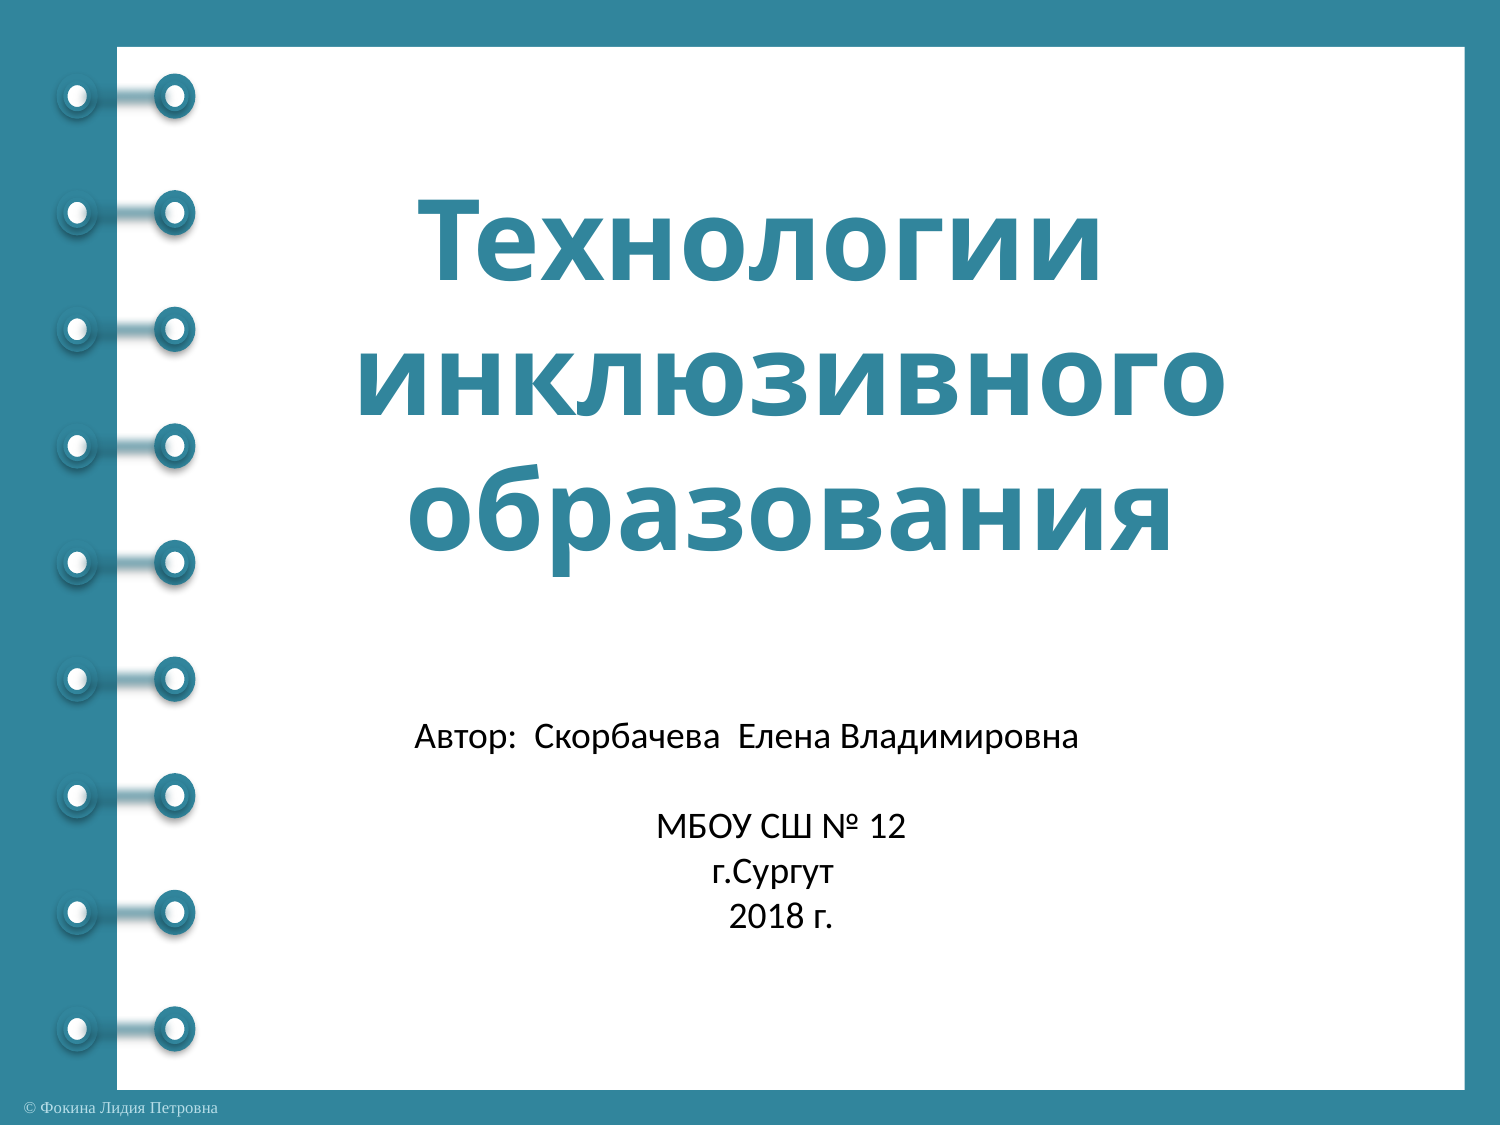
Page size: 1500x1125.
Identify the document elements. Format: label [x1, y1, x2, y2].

text_box [159, 160, 1424, 947]
